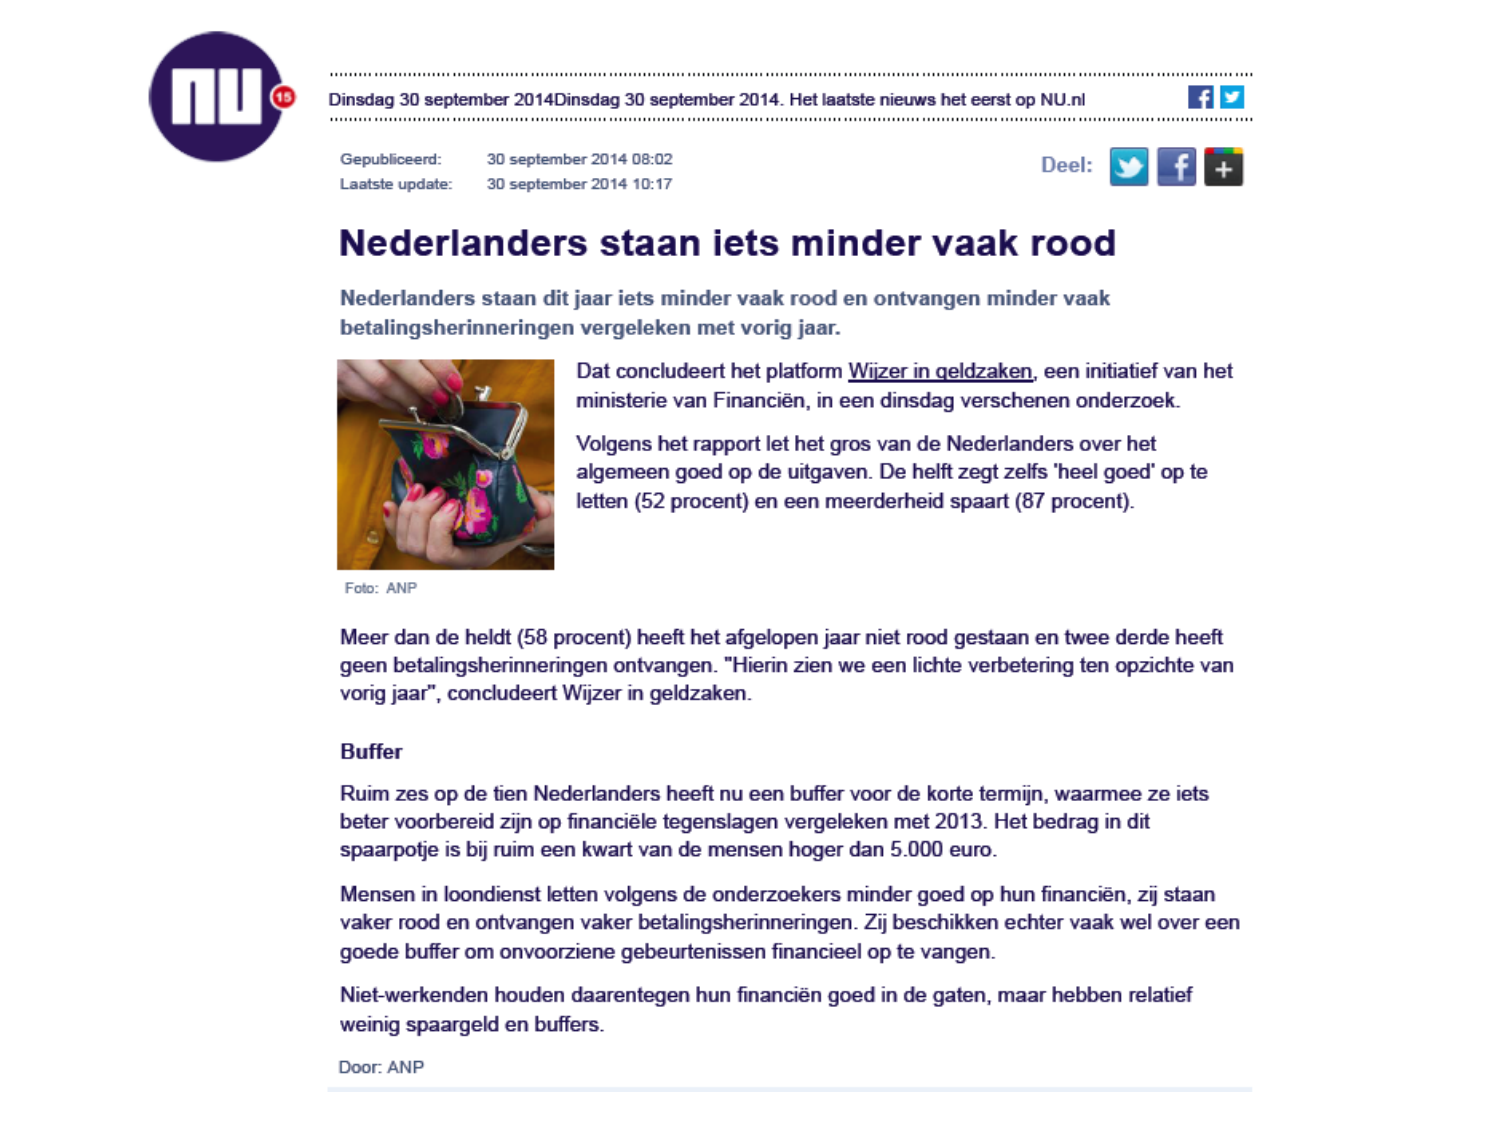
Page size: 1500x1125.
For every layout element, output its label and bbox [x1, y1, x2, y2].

picture [133, 16, 1278, 1093]
